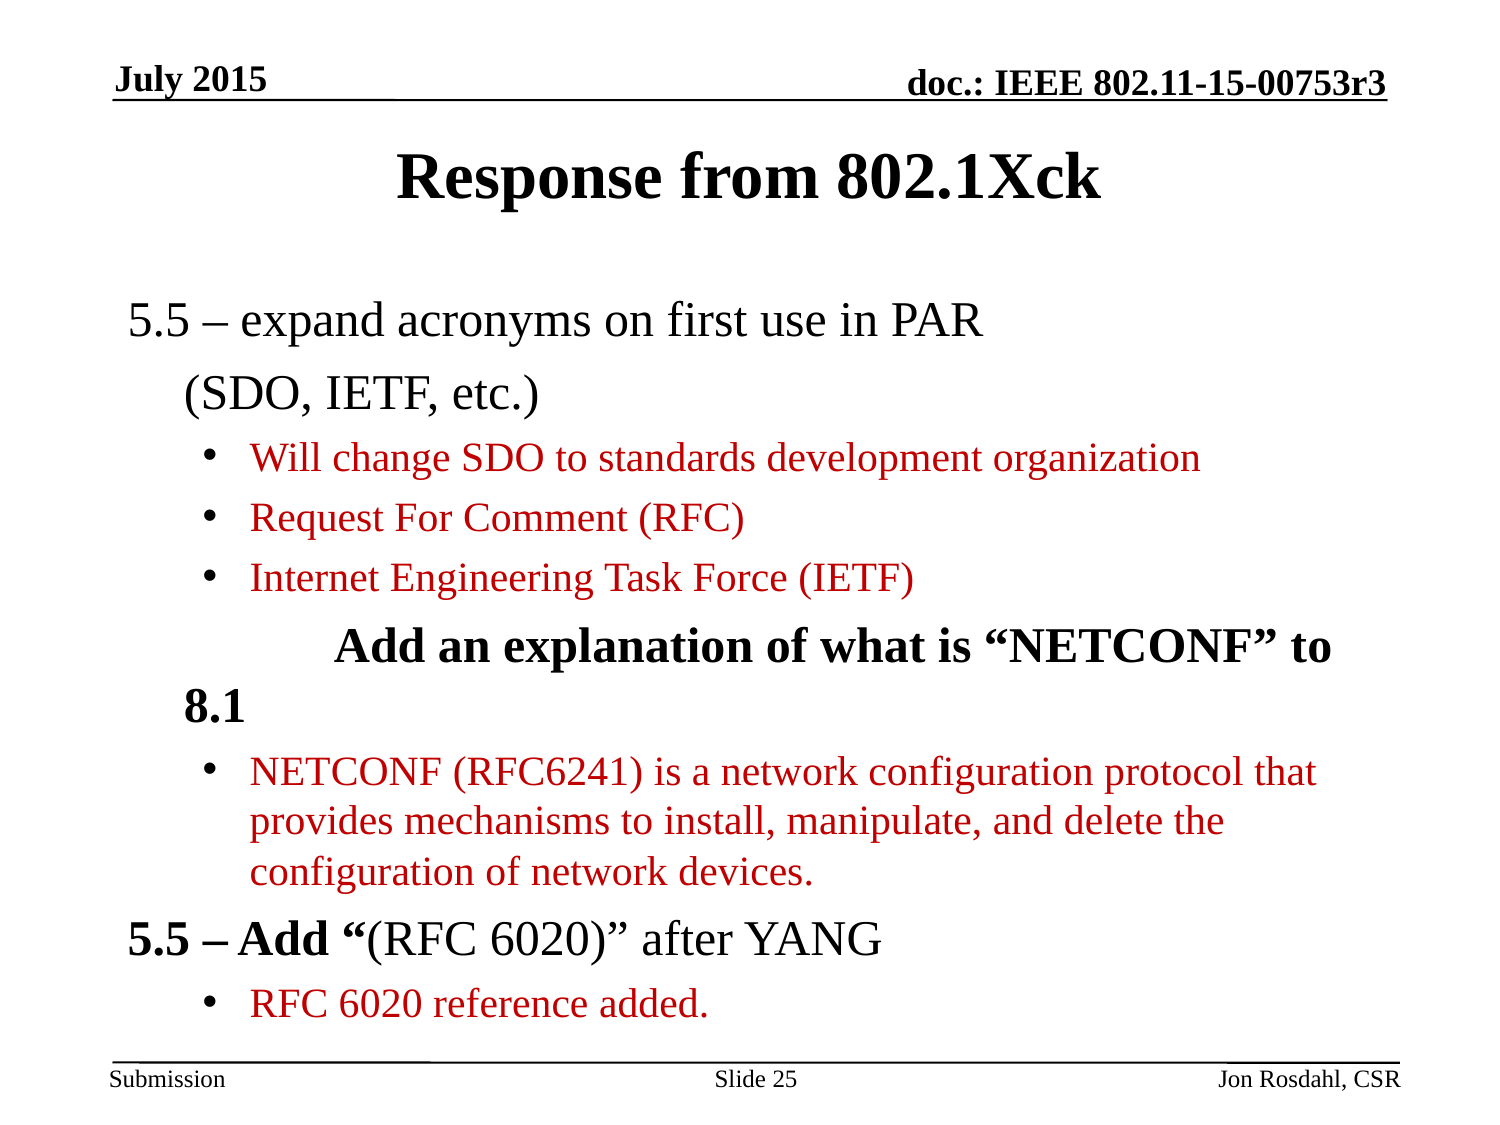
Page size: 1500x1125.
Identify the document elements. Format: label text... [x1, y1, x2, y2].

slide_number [114, 54, 423, 100]
slide_number Slide 25 [712, 1061, 800, 1123]
footer Jon Rosdahl, CSR [878, 1061, 1402, 1093]
title Response from 802.1Xck [112, 112, 1388, 232]
list 5.5 – expand acronyms on first use in PAR (SDO, IETF, etc.) Will change SDO to standards development organization Request For Comment (RFC) Internet Engineering Task Force (IETF) Add an explanation of what is “NETCONF” to 8.1 NETCONF (RFC6241) is a network configuration protocol that provides mechanisms to install, manipulate, and delete the configuration of network devices. 5.5 – Add “(RFC 6020)” after YANG RFC 6020 reference added. [112, 278, 1388, 1000]
